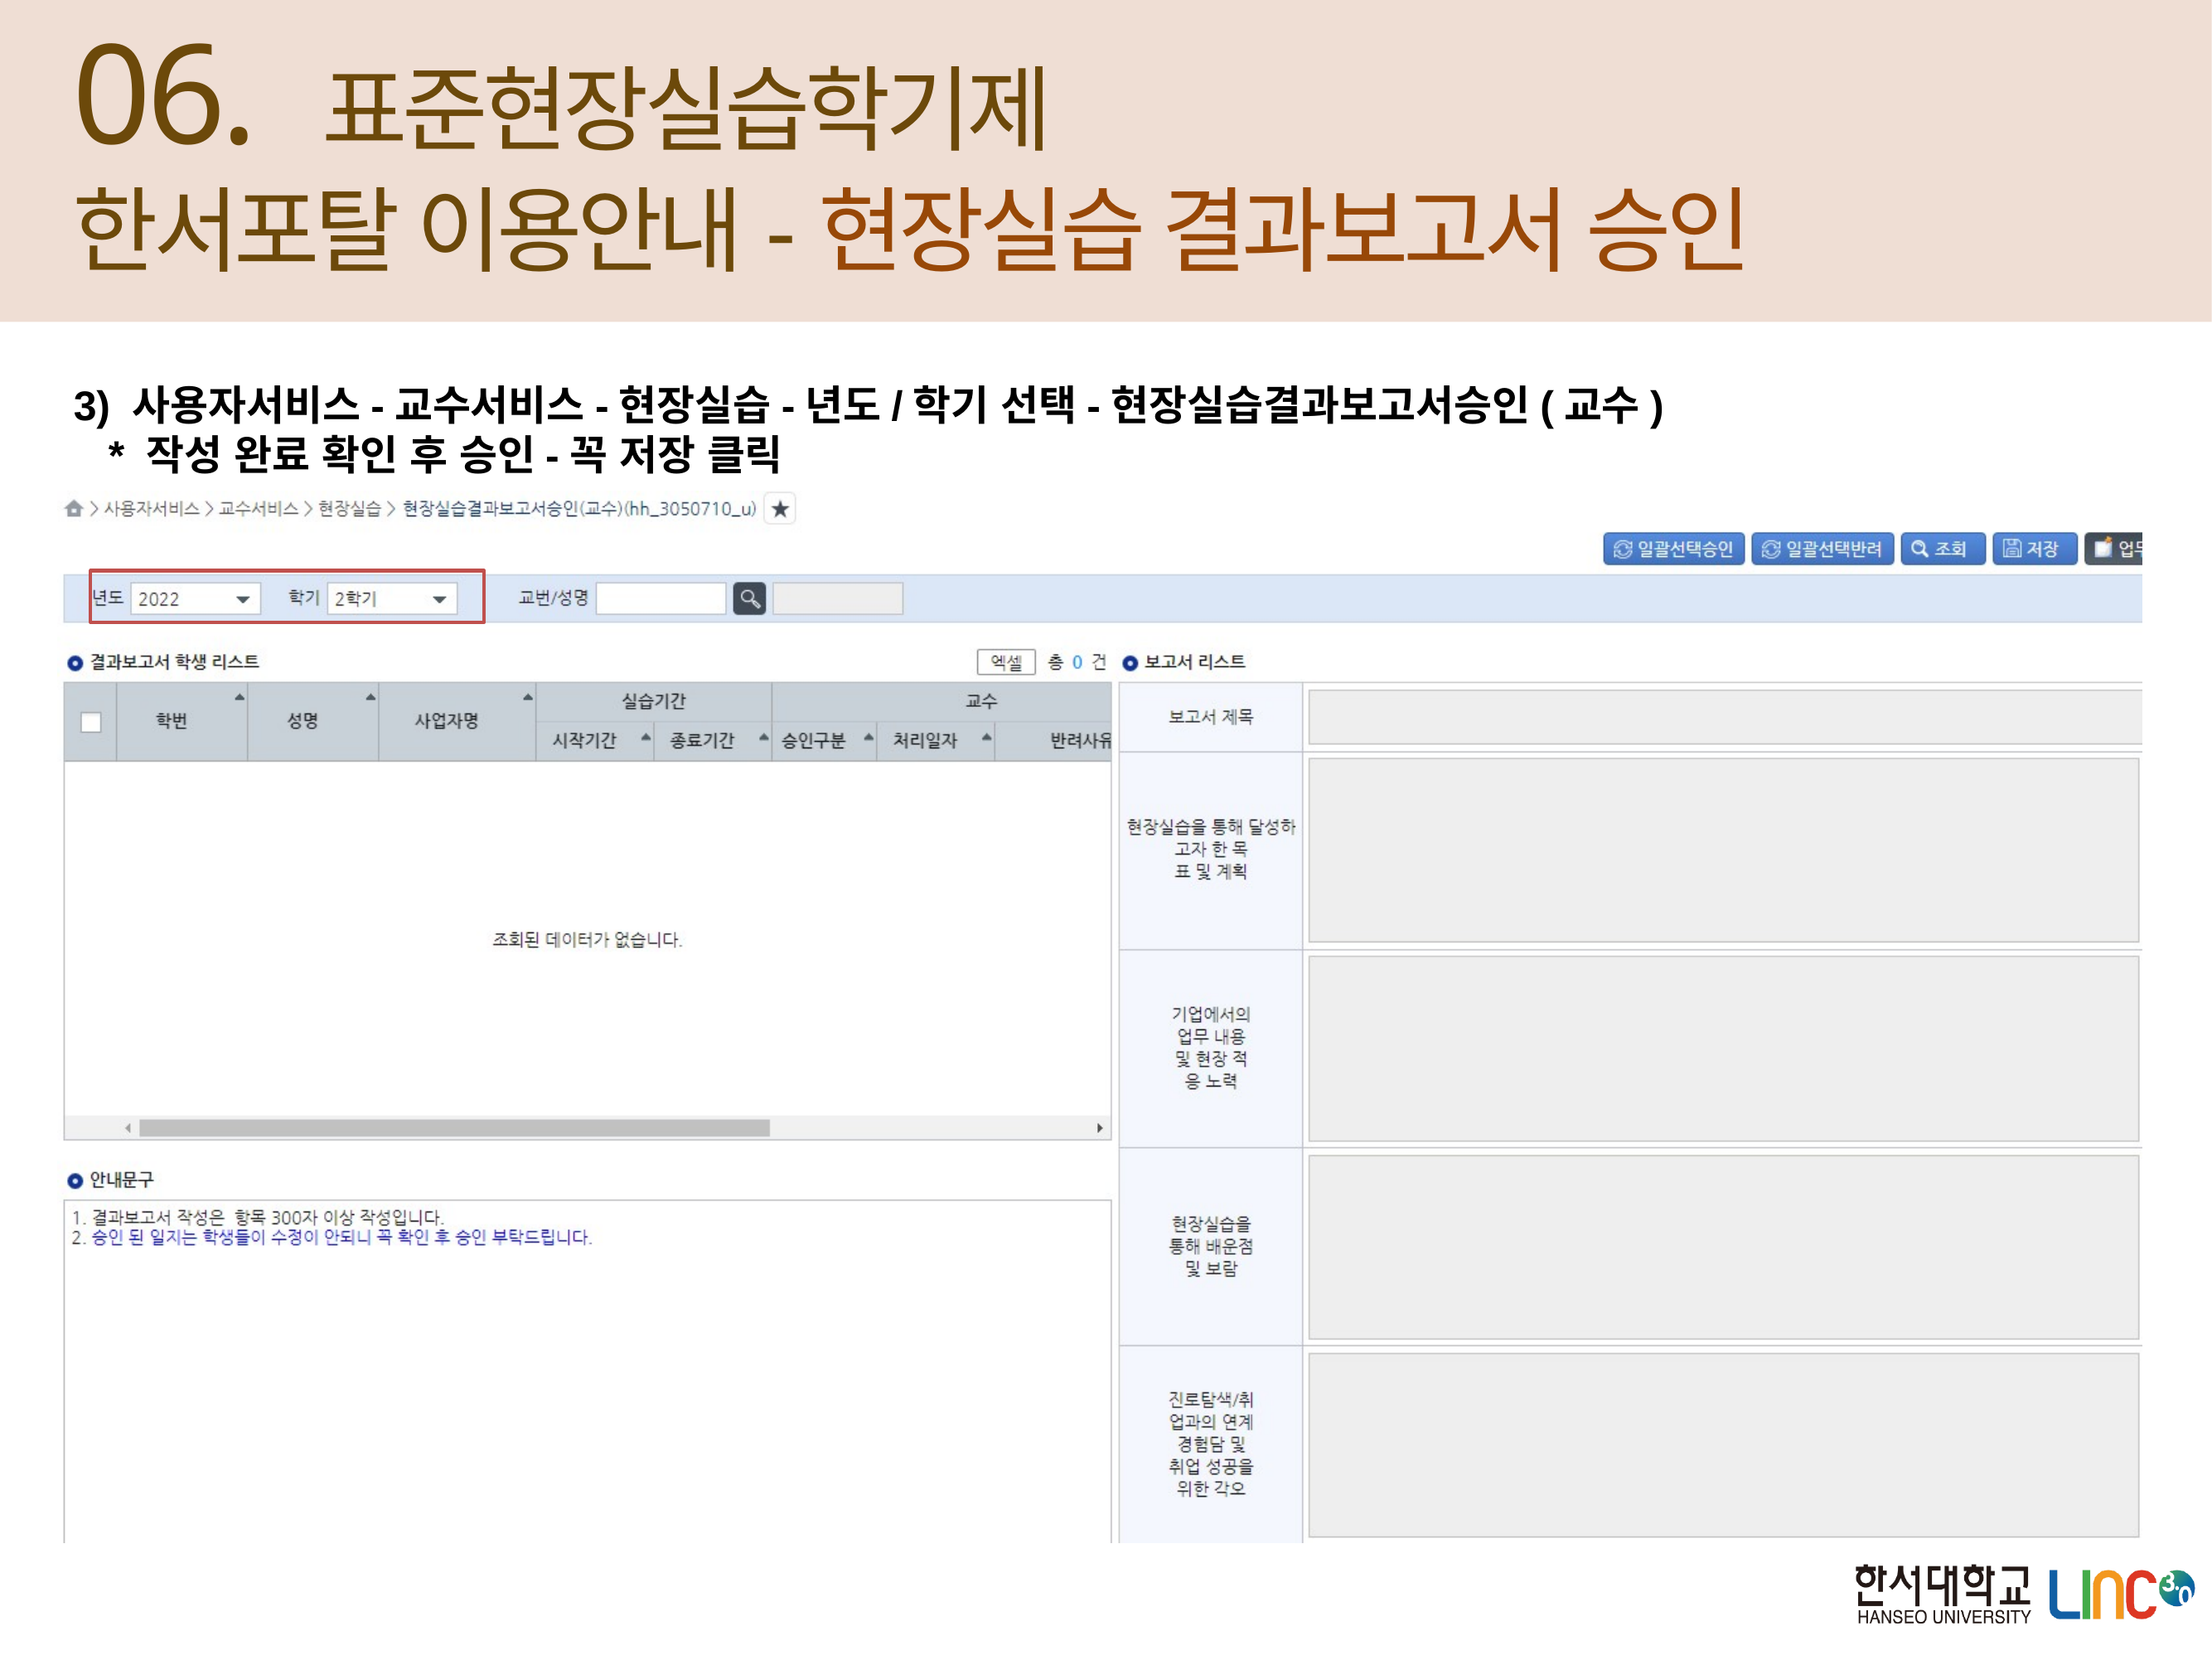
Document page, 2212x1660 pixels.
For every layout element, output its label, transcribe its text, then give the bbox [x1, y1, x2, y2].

picture [57, 491, 2142, 1544]
text_box 3) 사용자서비스-교수서비스-현장실습-년도/학기 선택-현장실습결과보고서승인(교수) * 작성 완료 확인 후 승인-꼭 저장 클릭 [61, 323, 1925, 485]
text_box 06. 표준현장실습학기제 한서포탈 이용안내-현장실습 결과보고서 승인 [61, 0, 2028, 290]
text_box [0, 0, 2212, 324]
picture [1845, 1547, 2205, 1638]
